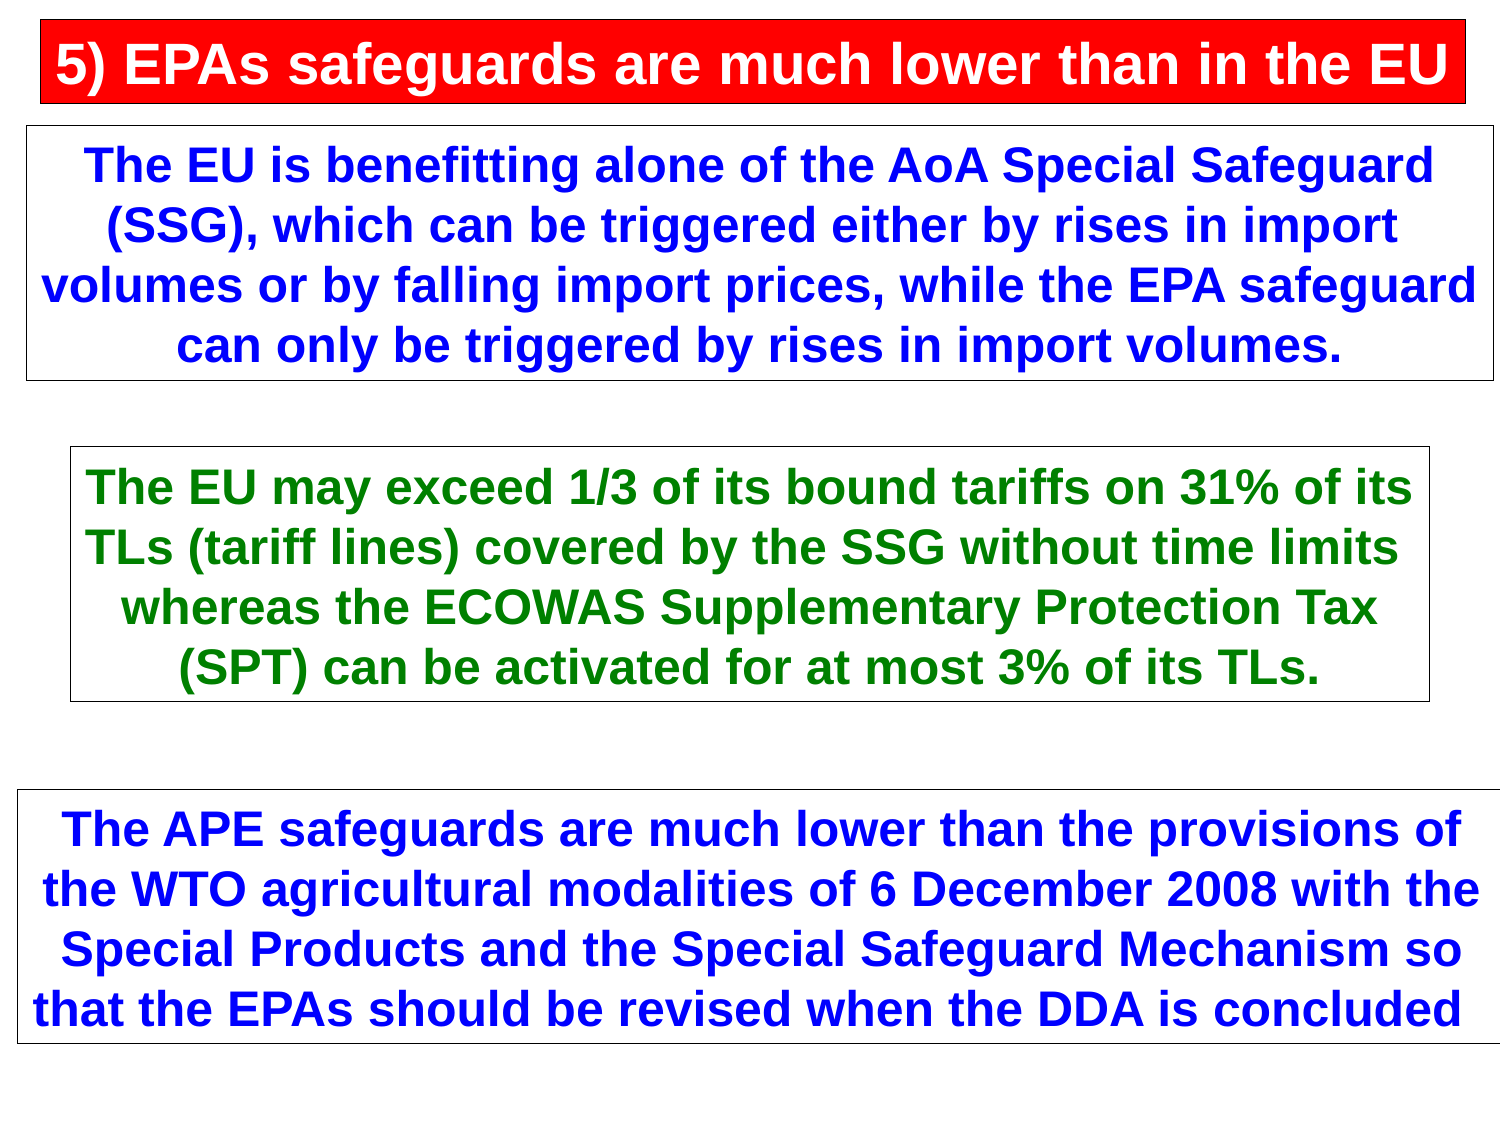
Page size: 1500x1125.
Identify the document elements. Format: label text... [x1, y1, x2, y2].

text_box The APE safeguards are much lower than the provisions of the WTO agricultural modalities of 6 December 2008 with the Special Products and the Special Safeguard Mechanism so that the EPAs should be revised when the DDA is concluded [17, 789, 1500, 1044]
text_box The EU may exceed 1/3 of its bound tariffs on 31% of its TLs (tariff lines) covered by the SSG without time limits whereas the ECOWAS Supplementary Protection Tax (SPT) can be activated for at most 3% of its TLs. [70, 446, 1430, 702]
text_box 5) EPAs safeguards are much lower than in the EU [40, 19, 1466, 104]
text_box The EU is benefitting alone of the AoA Special Safeguard (SSG), which can be triggered either by rises in import volumes or by falling import prices, while the EPA safeguard can only be triggered by rises in import volumes. [26, 125, 1494, 381]
